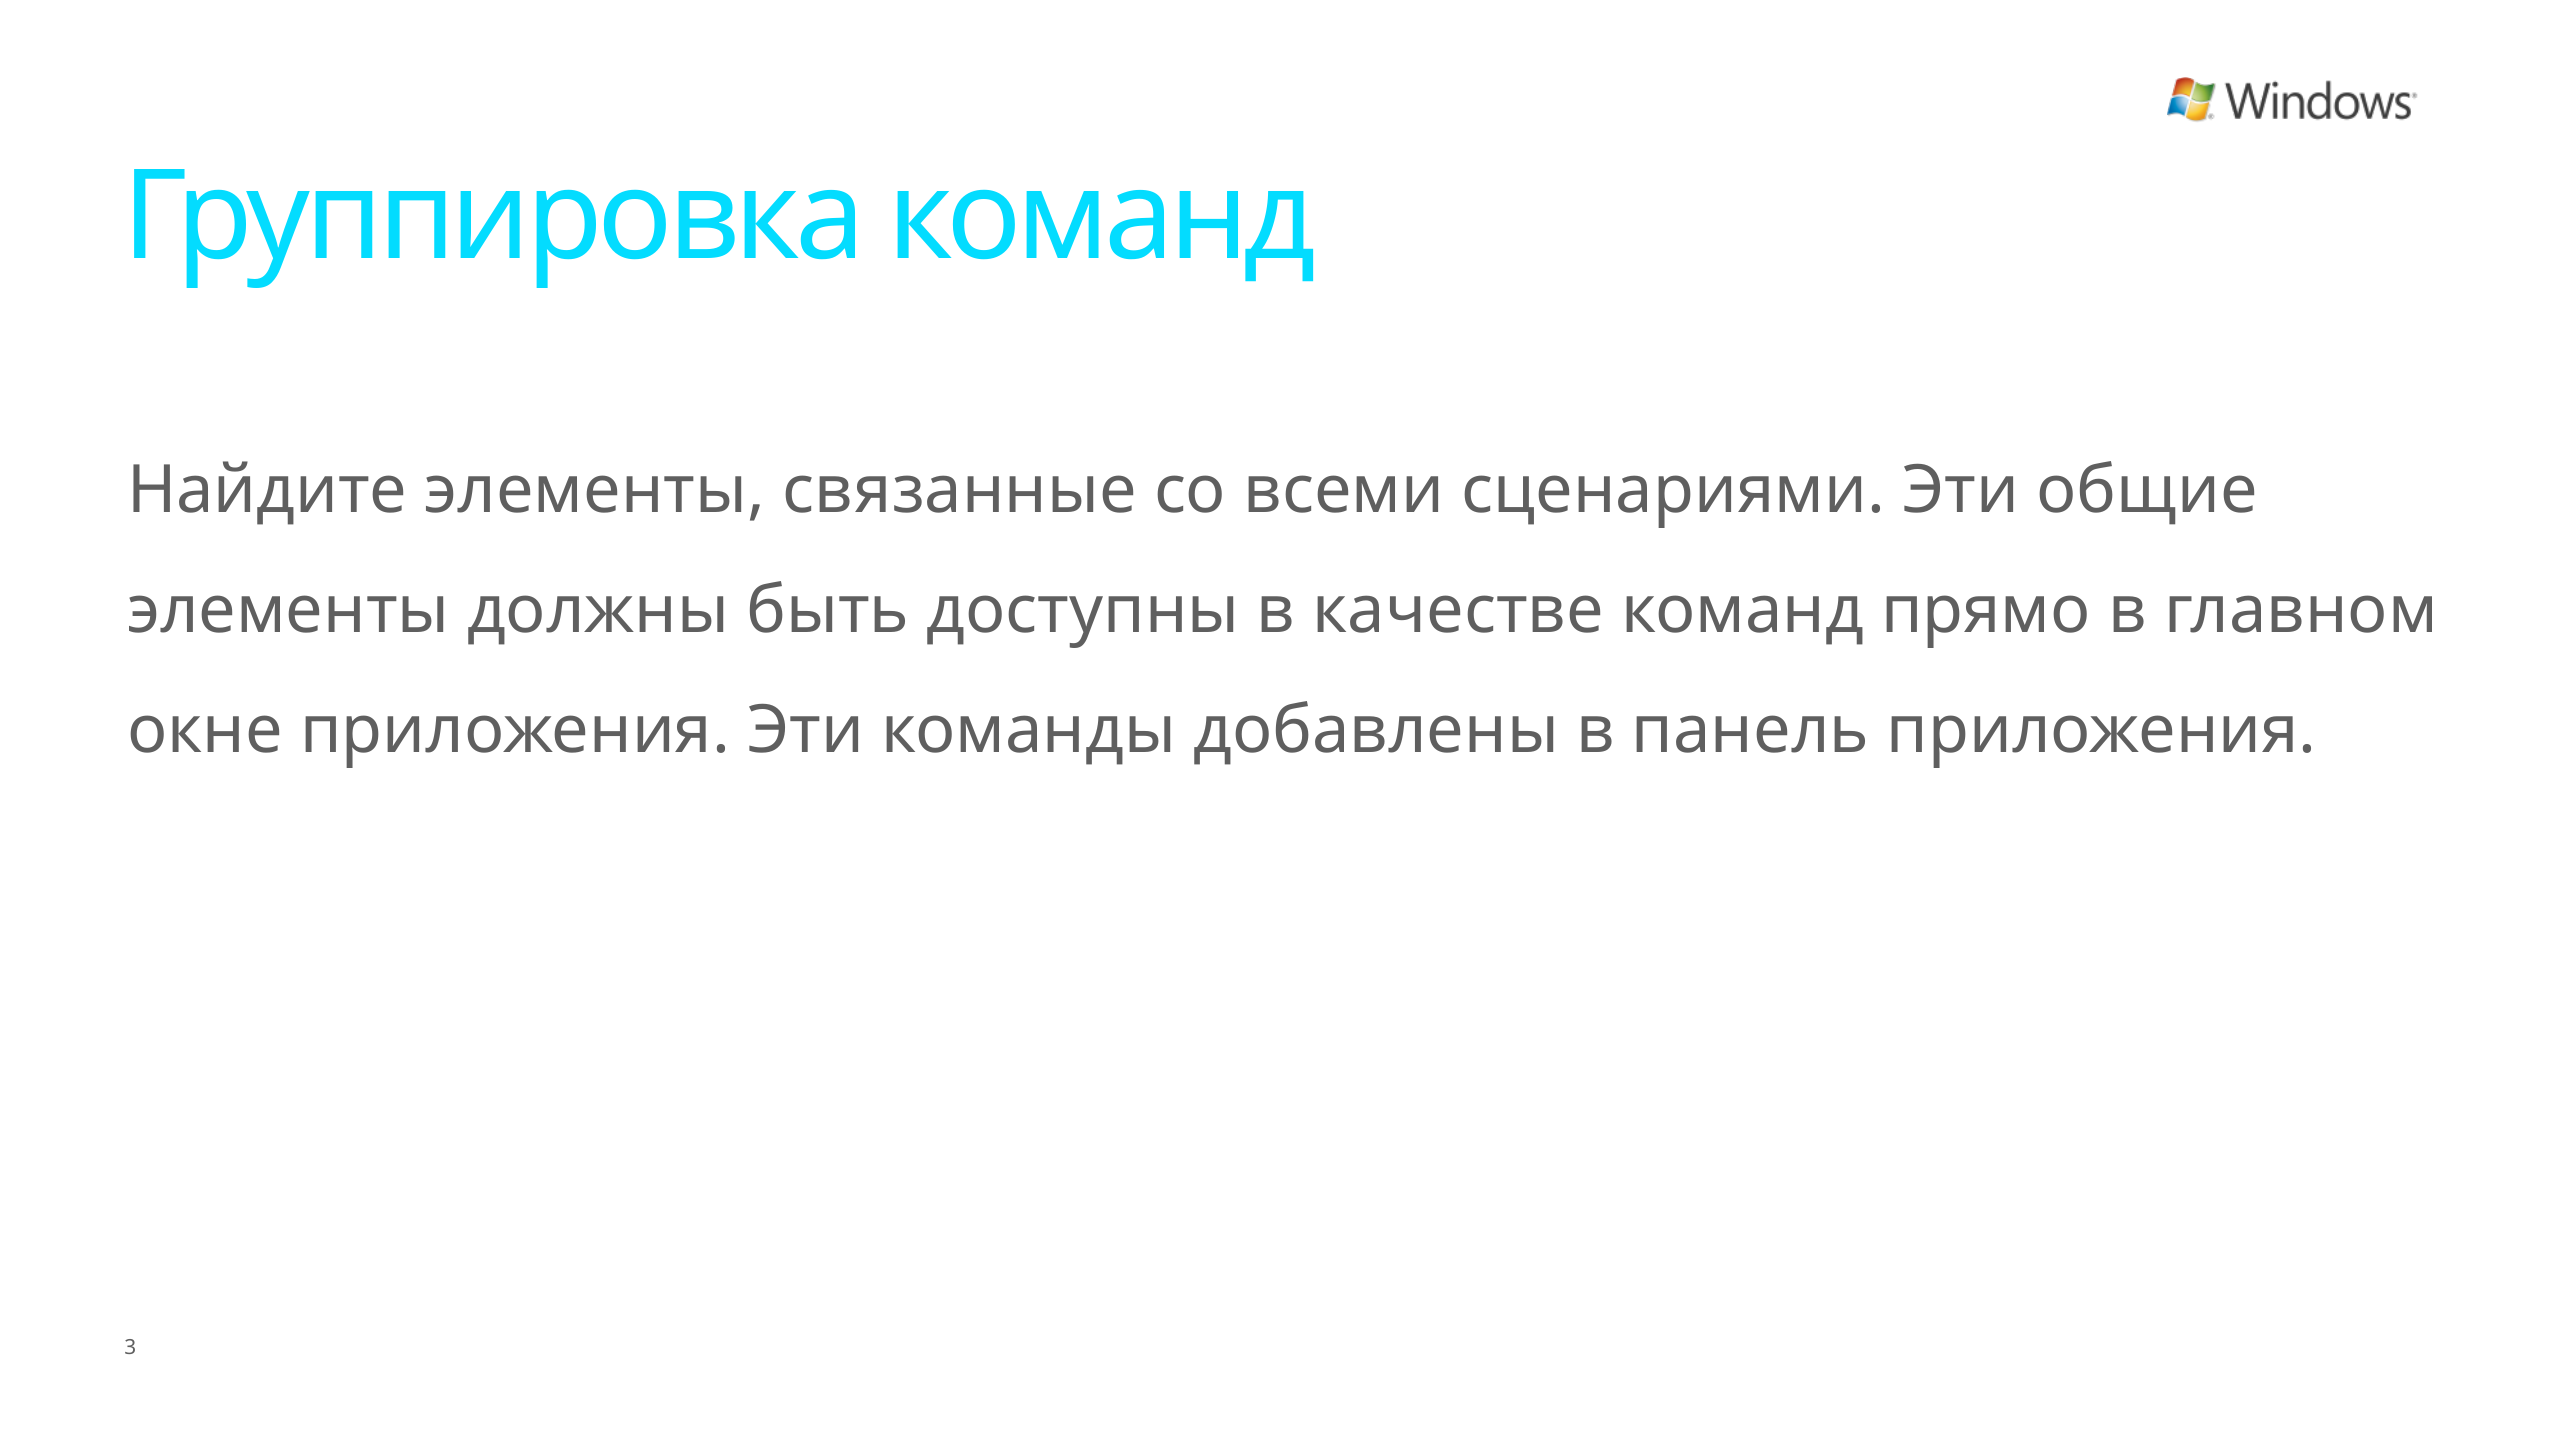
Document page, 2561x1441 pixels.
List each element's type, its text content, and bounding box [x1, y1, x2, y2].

title Группировка команд [122, 48, 2465, 286]
list Найдите элементы, связанные со всеми сценариями. Эти общие элементы должны быть доступны в качестве команд прямо в главном окне приложения. Эти команды добавлены в панель приложения. [127, 405, 2470, 907]
